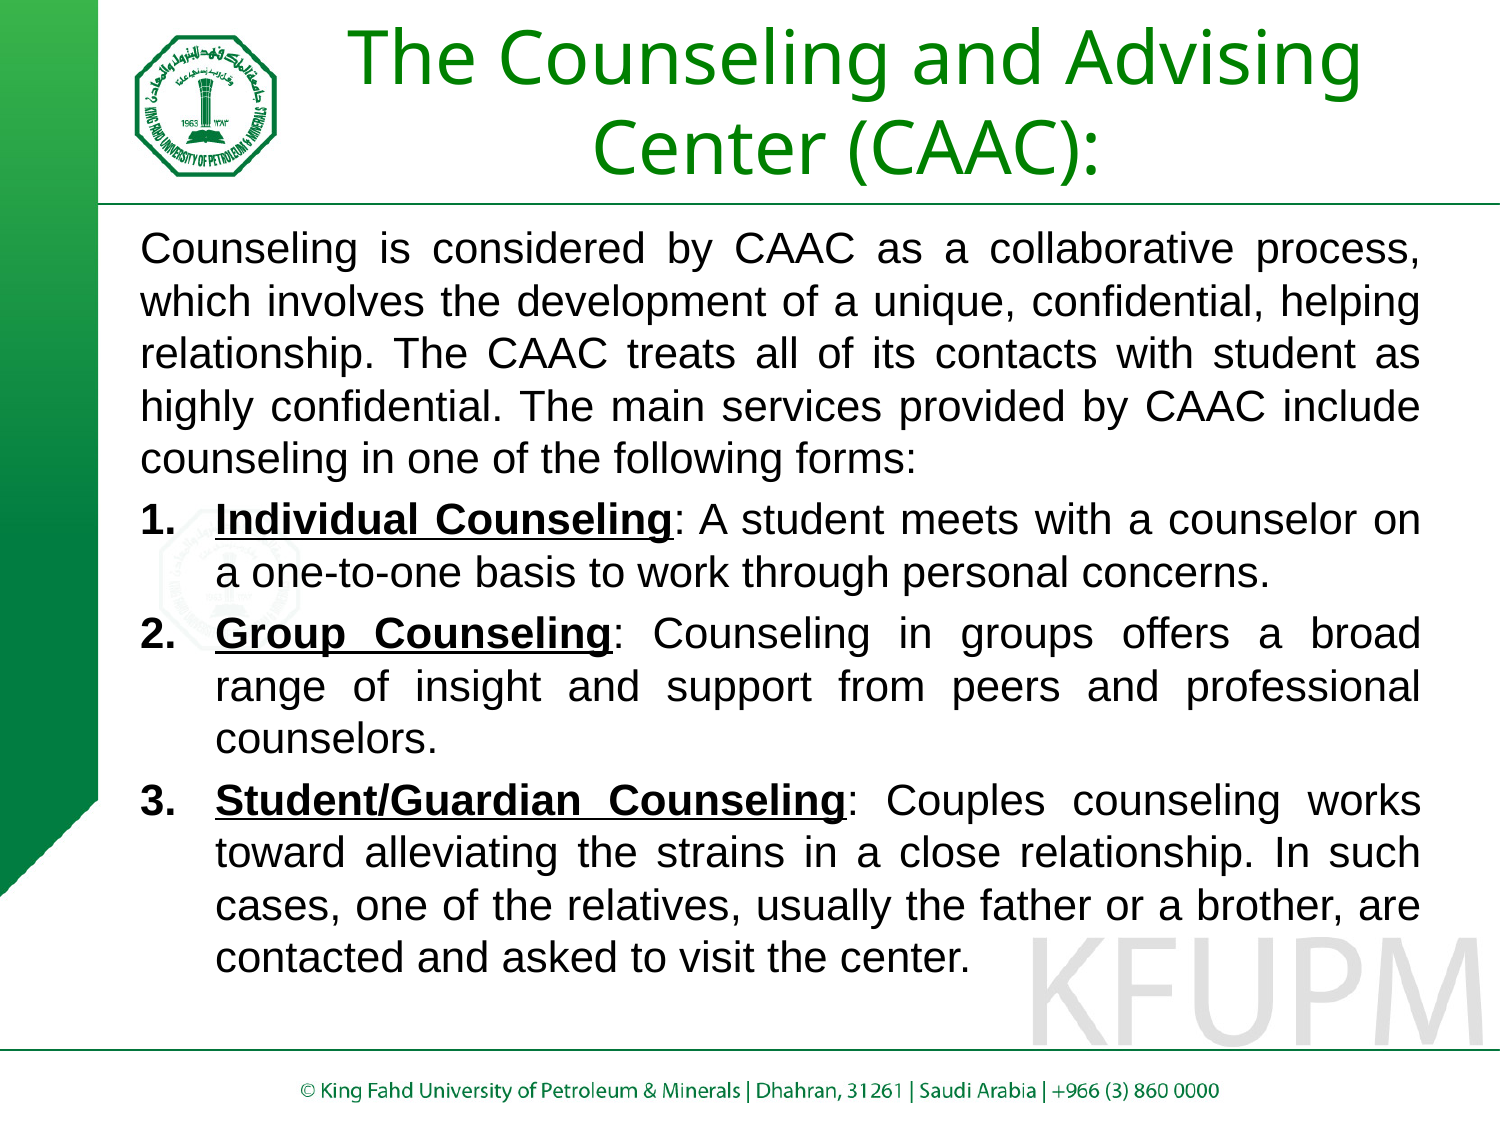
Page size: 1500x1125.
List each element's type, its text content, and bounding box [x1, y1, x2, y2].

title The Counseling and Advising Center (CAAC): [287, 37, 1426, 163]
picture [0, 0, 1500, 1103]
list Counseling is considered by CAAC as a collaborative process, which involves the development of a unique, confidential, helping relationship. The CAAC treats all of its contacts with student as highly confidential. The main services provided by CAAC include counseling in one of the following forms: Individual Counseling: A student meets with a counselor on a one‑to‑one basis to work through personal concerns. Group Counseling: Counseling in groups offers a broad range of insight and support from peers and professional counselors. Student/Guardian Counseling: Couples counseling works toward alleviating the strains in a close relationship. In such cases, one of the relatives, usually the father or a brother, are contacted and asked to visit the center. [124, 212, 1438, 1038]
